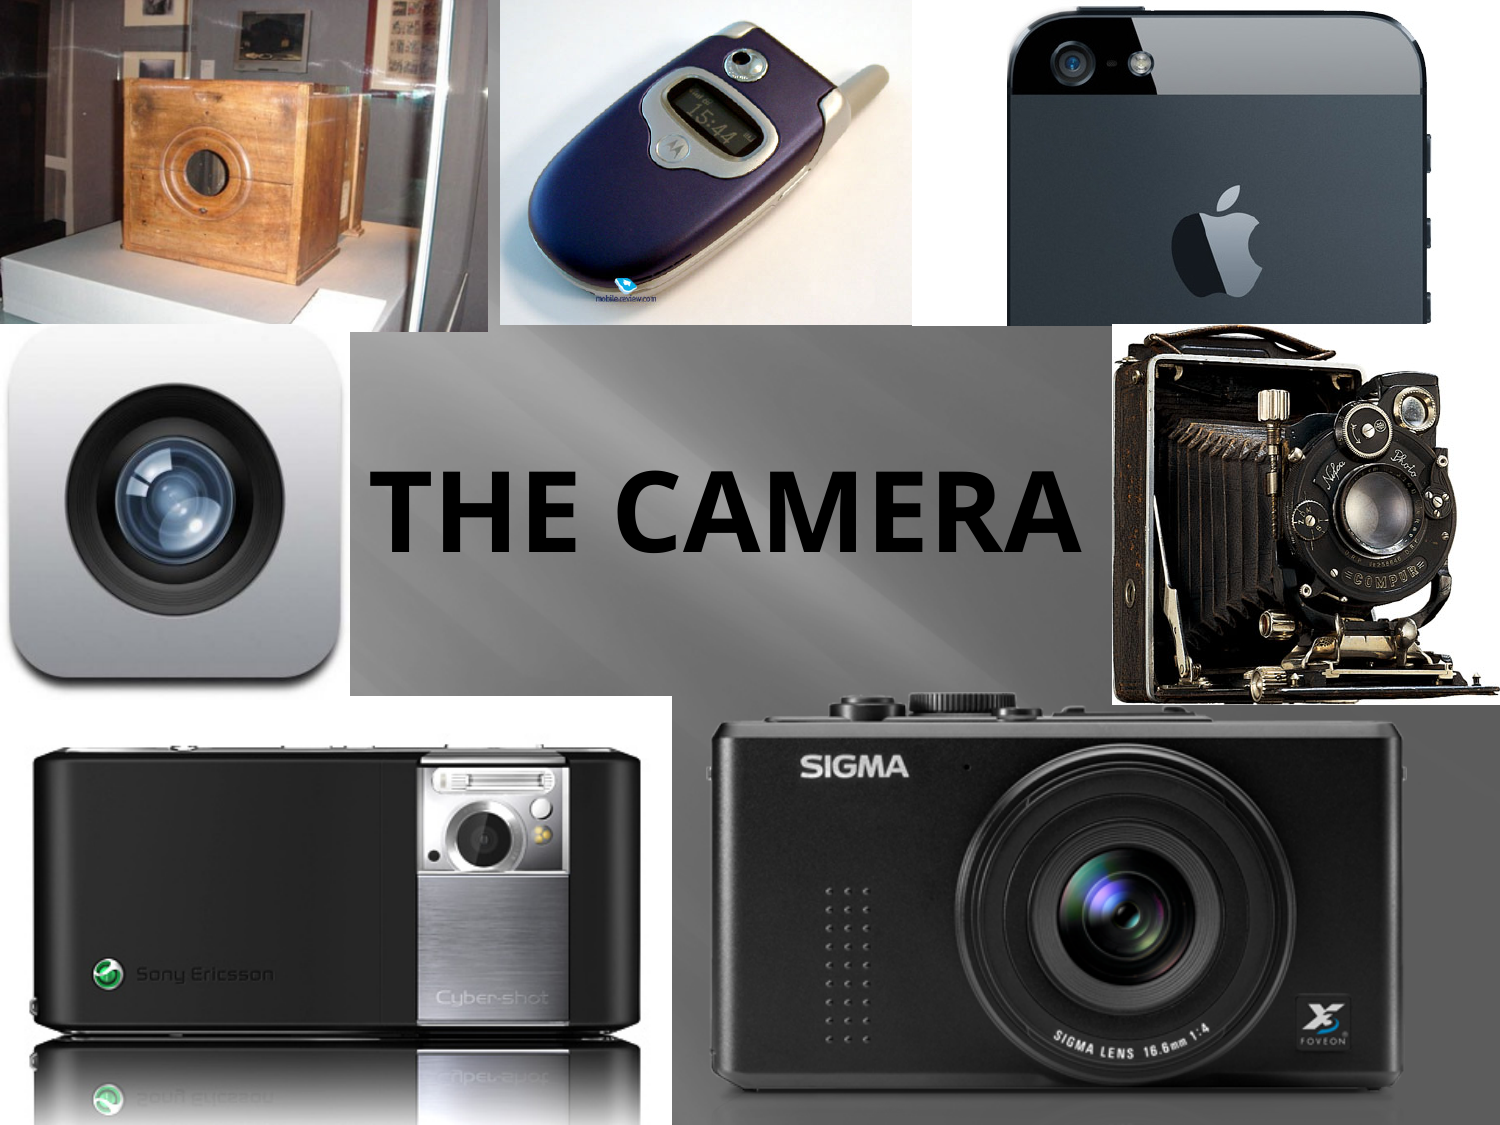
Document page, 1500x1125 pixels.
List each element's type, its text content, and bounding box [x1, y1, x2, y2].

picture [499, 0, 1500, 1125]
title The Camera [394, 367, 1112, 575]
picture [0, 0, 673, 1125]
